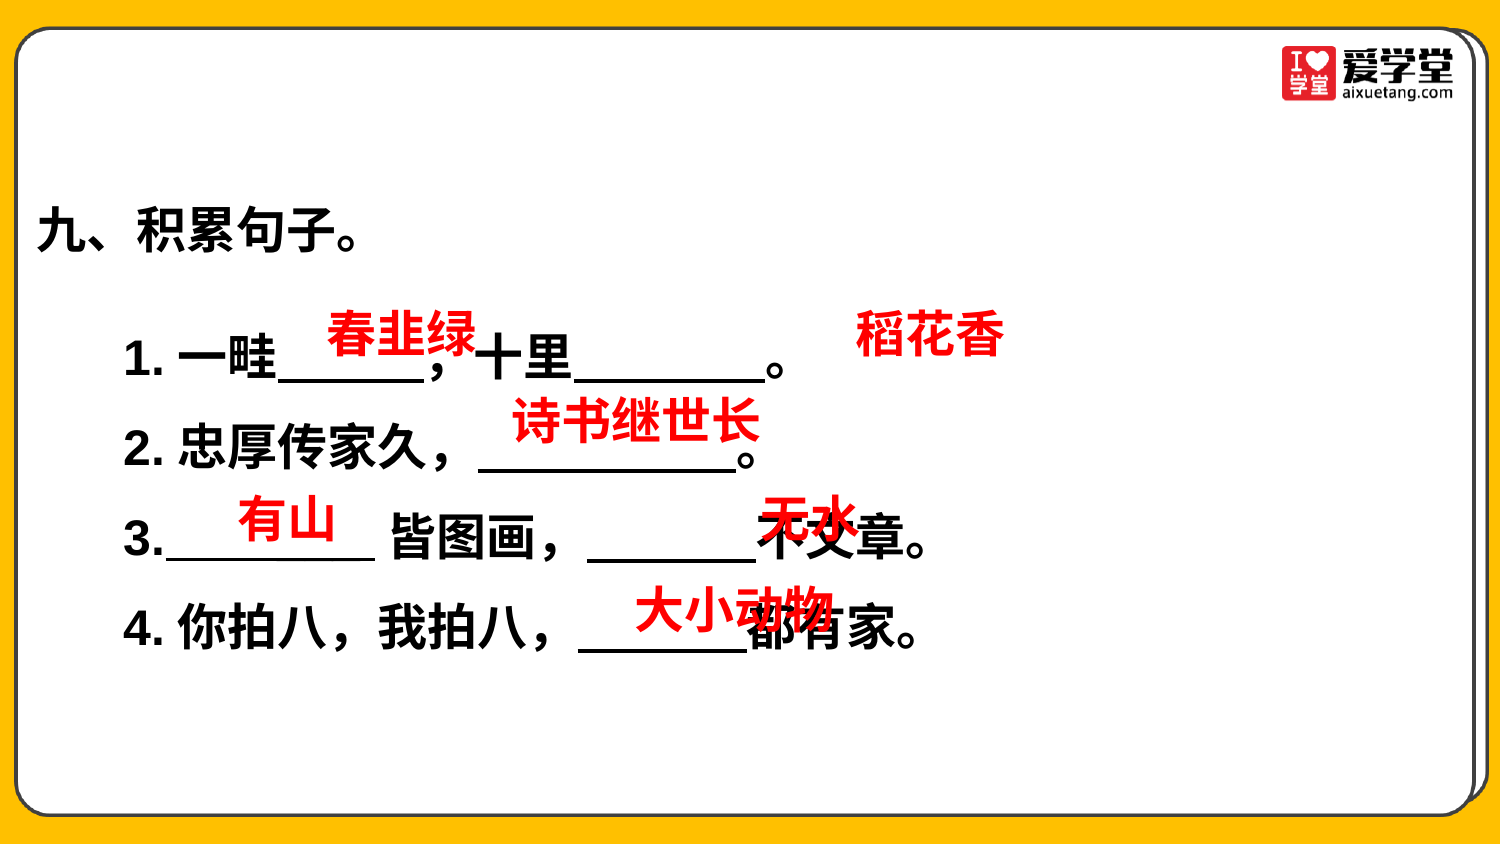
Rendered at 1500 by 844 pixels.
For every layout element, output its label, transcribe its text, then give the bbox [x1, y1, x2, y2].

picture [0, 0, 1500, 844]
text_box 九、积累句子。 [21, 160, 1492, 266]
text_box 大小动物 [619, 571, 985, 647]
text_box 春韭绿 [311, 295, 596, 371]
text_box 无水 [722, 480, 967, 555]
text_box 有山 [199, 480, 444, 555]
text_box 诗书继世长 [497, 381, 944, 457]
text_box 1.一畦 ，十里 。 2.忠厚传家久， 。 3. ___ 皆图画， 不文章。 4.你拍八，我拍八， 都有家。 [109, 287, 1398, 663]
text_box 稻花香 [840, 294, 1126, 370]
